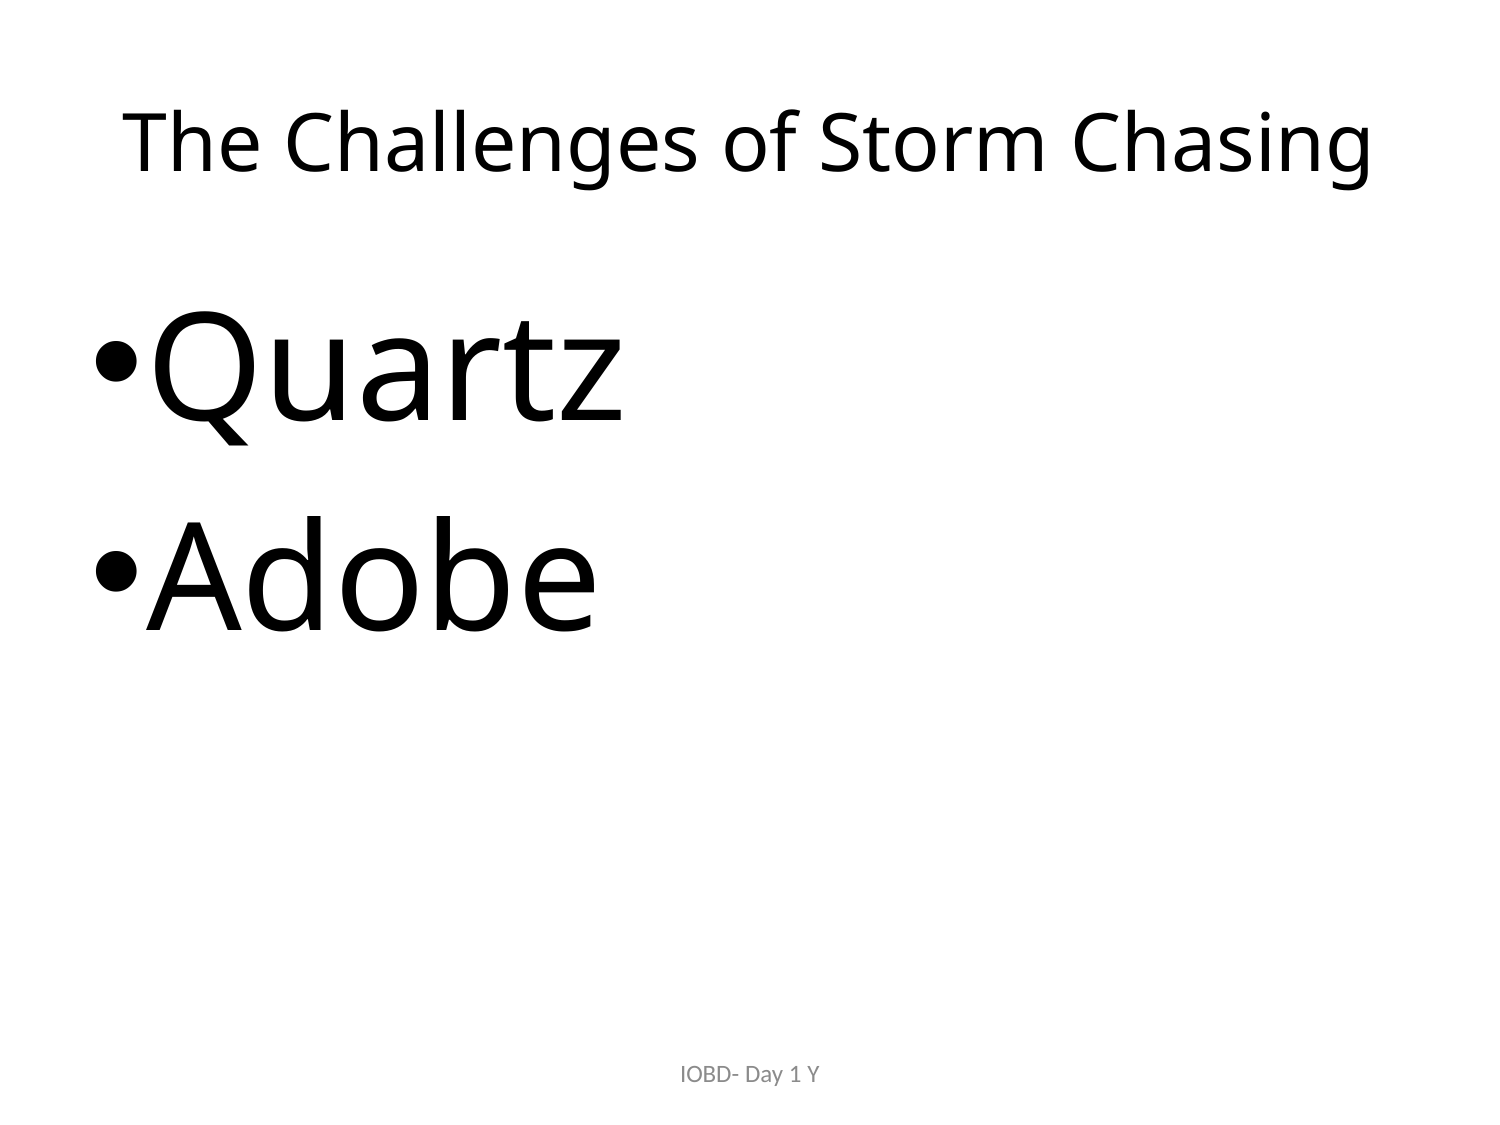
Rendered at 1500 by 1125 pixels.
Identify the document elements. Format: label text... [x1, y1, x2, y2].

footer IOBD- Day 1 Y [512, 1042, 988, 1103]
title The Challenges of Storm Chasing [75, 45, 1425, 233]
list Quartz Adobe [75, 262, 1425, 1005]
